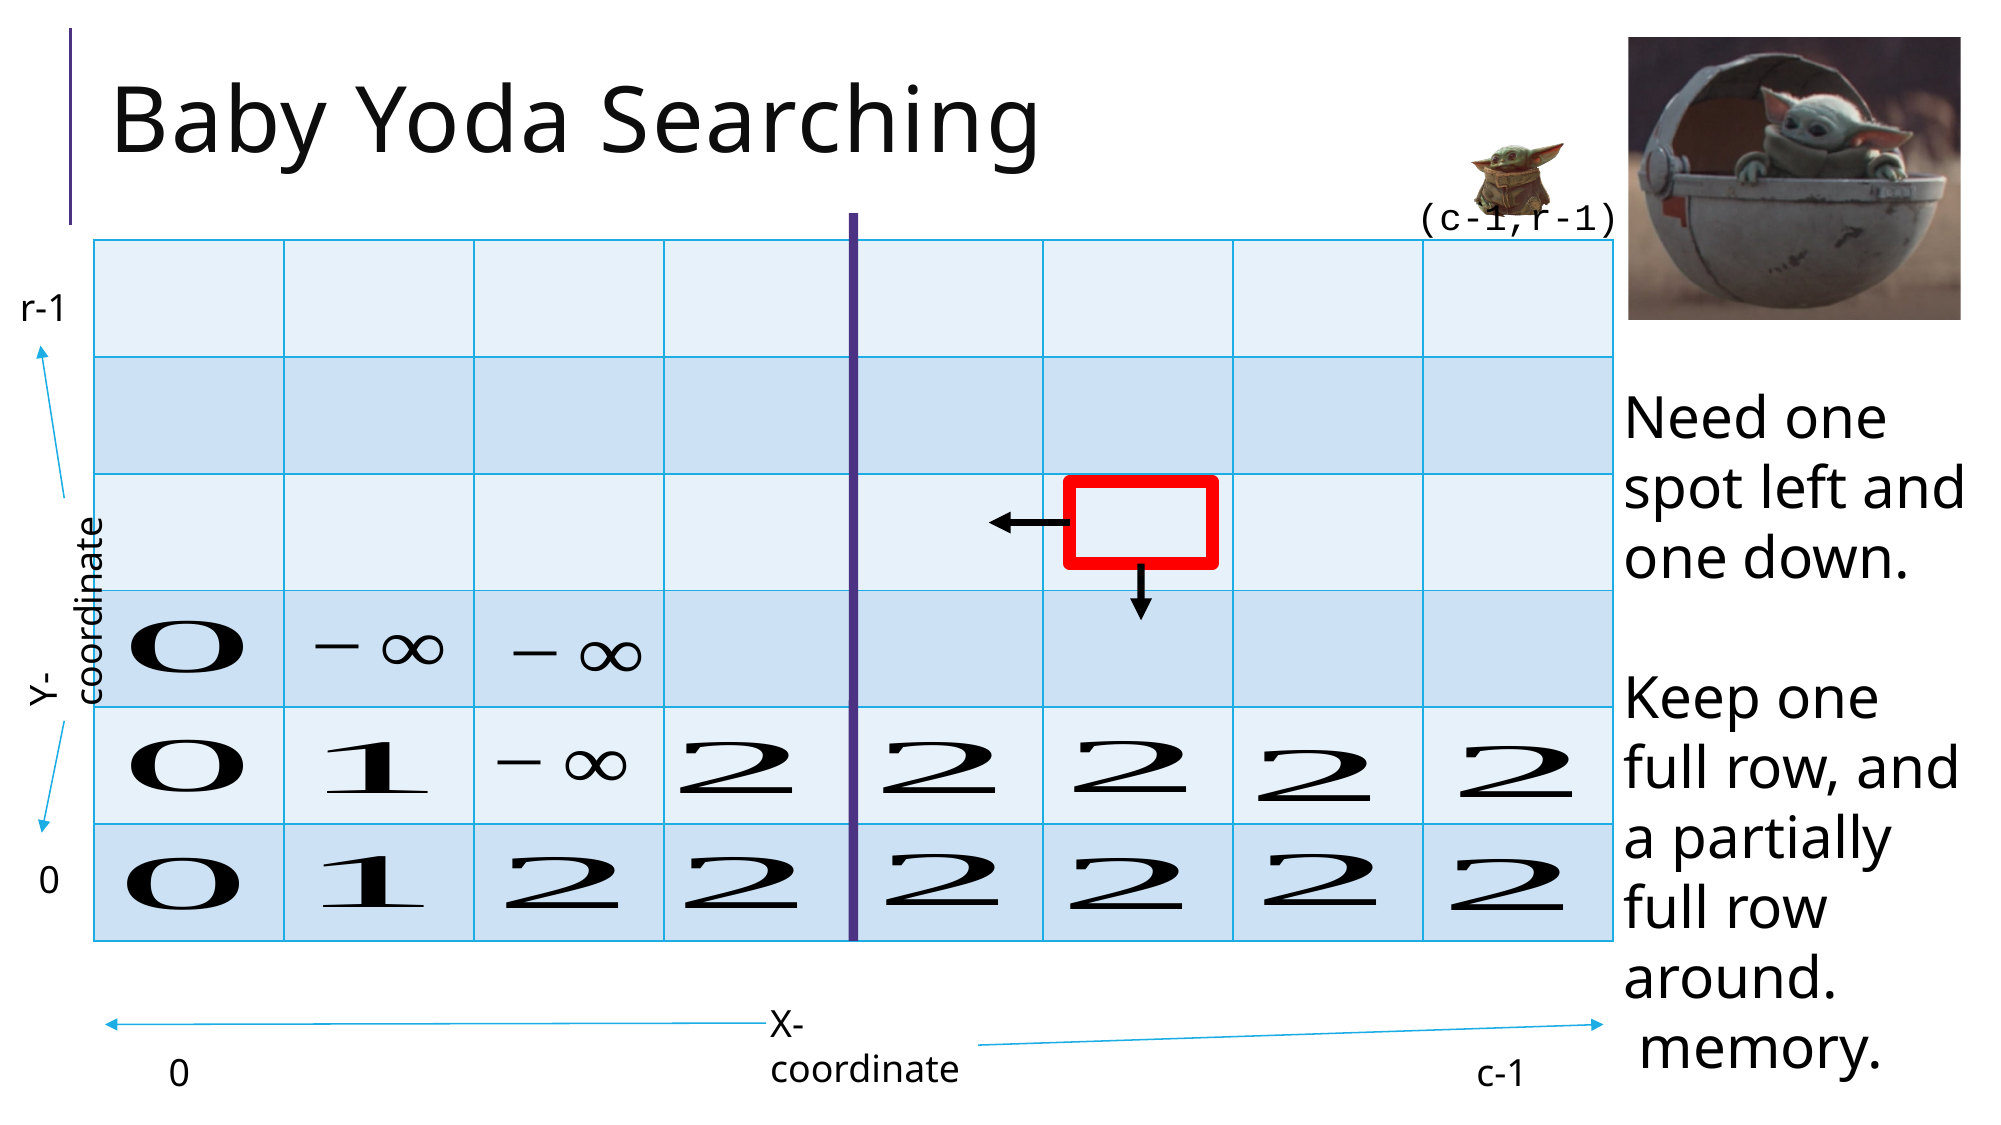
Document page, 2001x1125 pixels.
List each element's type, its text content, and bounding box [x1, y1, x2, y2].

text_box (c-1,r-1) [1402, 185, 1458, 245]
text_box 0 [23, 848, 94, 909]
text_box [1068, 480, 1214, 565]
title Baby Yoda Searching [94, 43, 1621, 210]
picture [1628, 37, 1962, 320]
text_box r-1 [5, 277, 108, 337]
text_box (c-1,r-1) [1573, 185, 1621, 245]
text_box X-coordinate [755, 992, 979, 1098]
text_box Y-coordinate [11, 498, 117, 721]
text_box c-1 [1461, 1041, 1565, 1102]
text_box 0 [153, 1041, 224, 1102]
picture [1457, 120, 1575, 237]
